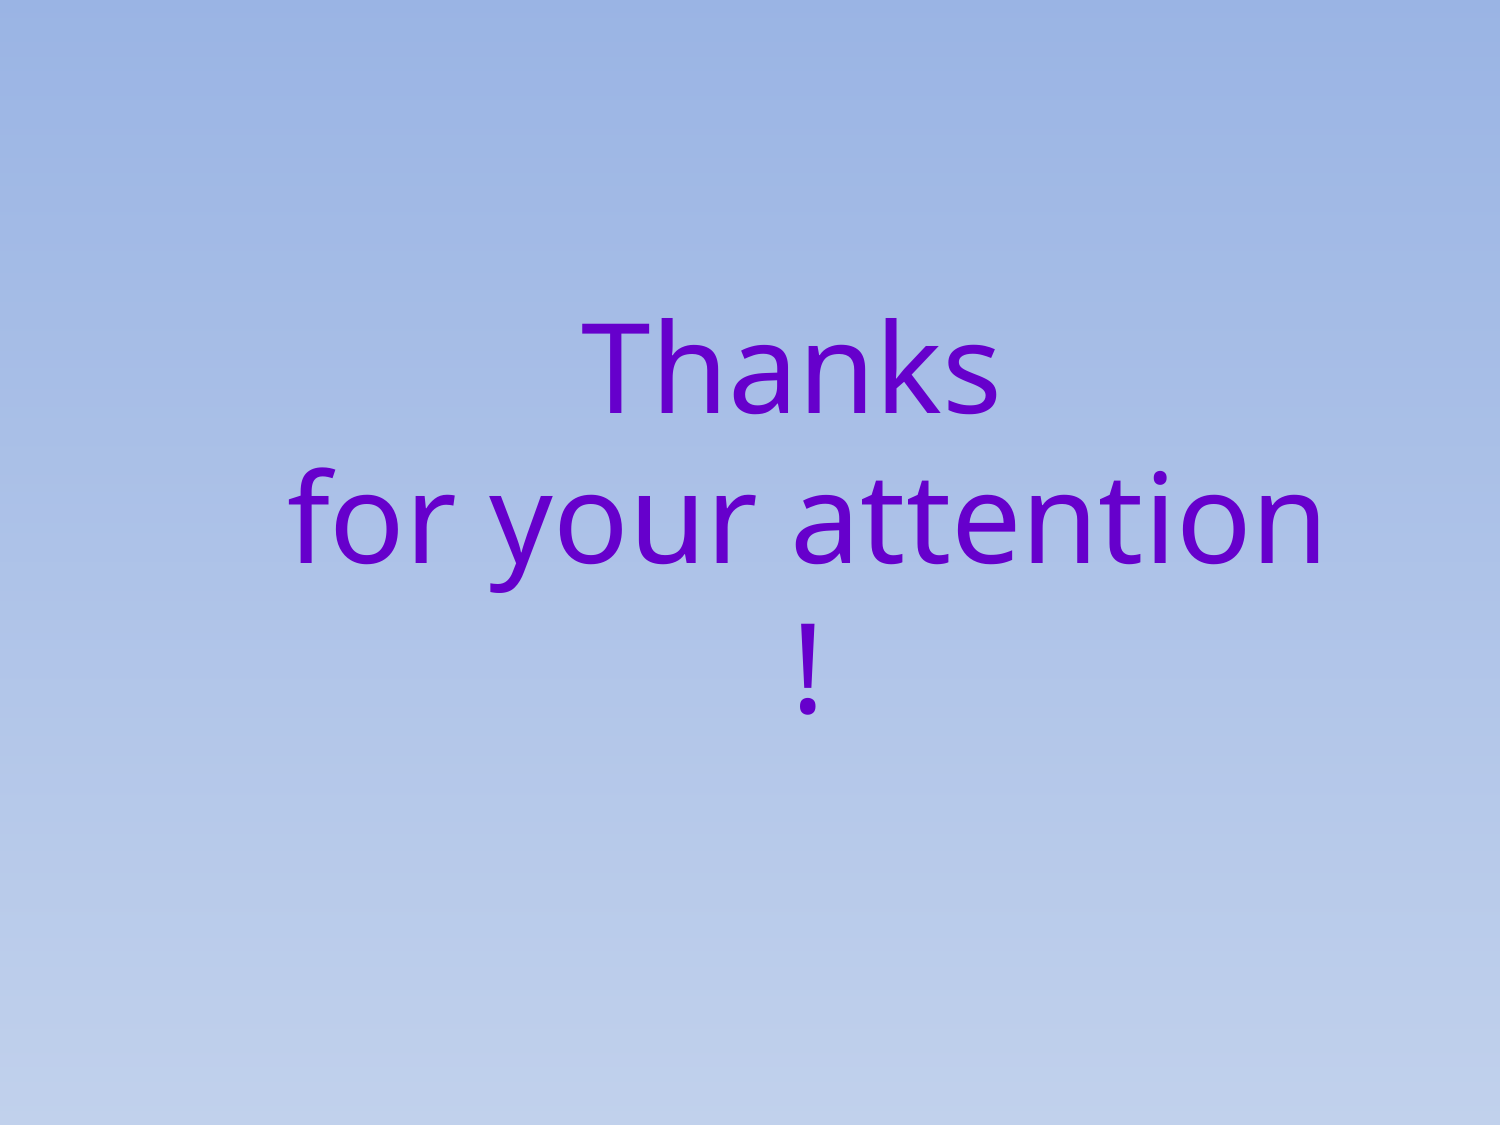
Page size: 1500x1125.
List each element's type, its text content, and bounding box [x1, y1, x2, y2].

text_box Thanks for your attention ! [269, 281, 1348, 746]
